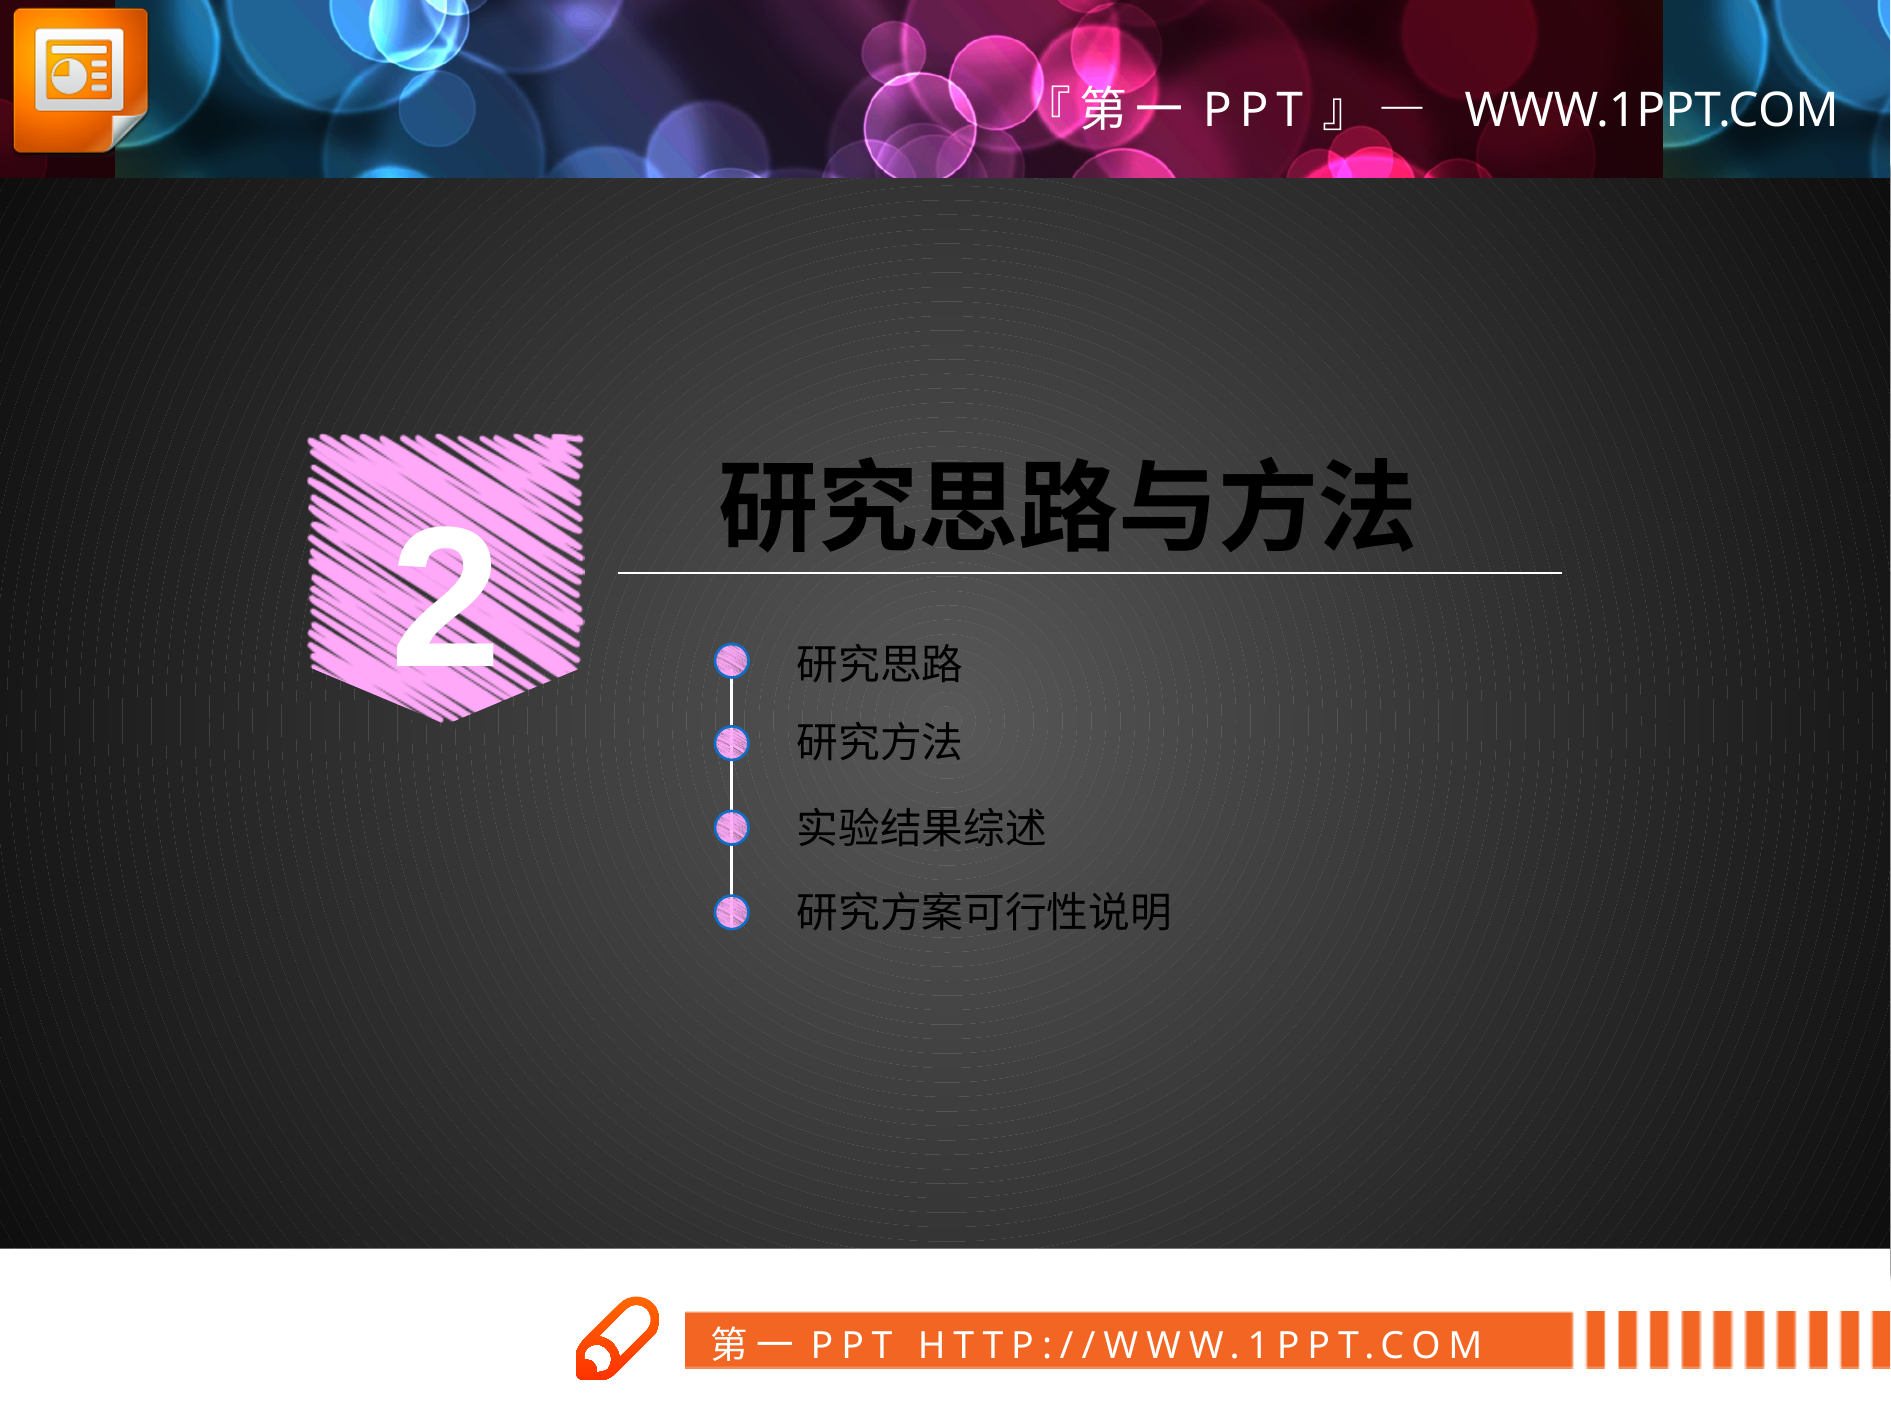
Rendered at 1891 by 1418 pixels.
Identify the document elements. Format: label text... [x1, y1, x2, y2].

text_box 研究思路 [776, 628, 1302, 699]
picture [685, 1311, 1891, 1369]
text_box 研究思路与方法 [703, 436, 1433, 571]
text_box 2 [307, 433, 585, 725]
text_box 研究方法 [776, 705, 1302, 776]
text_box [714, 643, 749, 930]
picture [0, 0, 1891, 178]
text_box 研究方案可行性说明 [776, 876, 1302, 947]
text_box 实验结果综述 [776, 791, 1302, 862]
